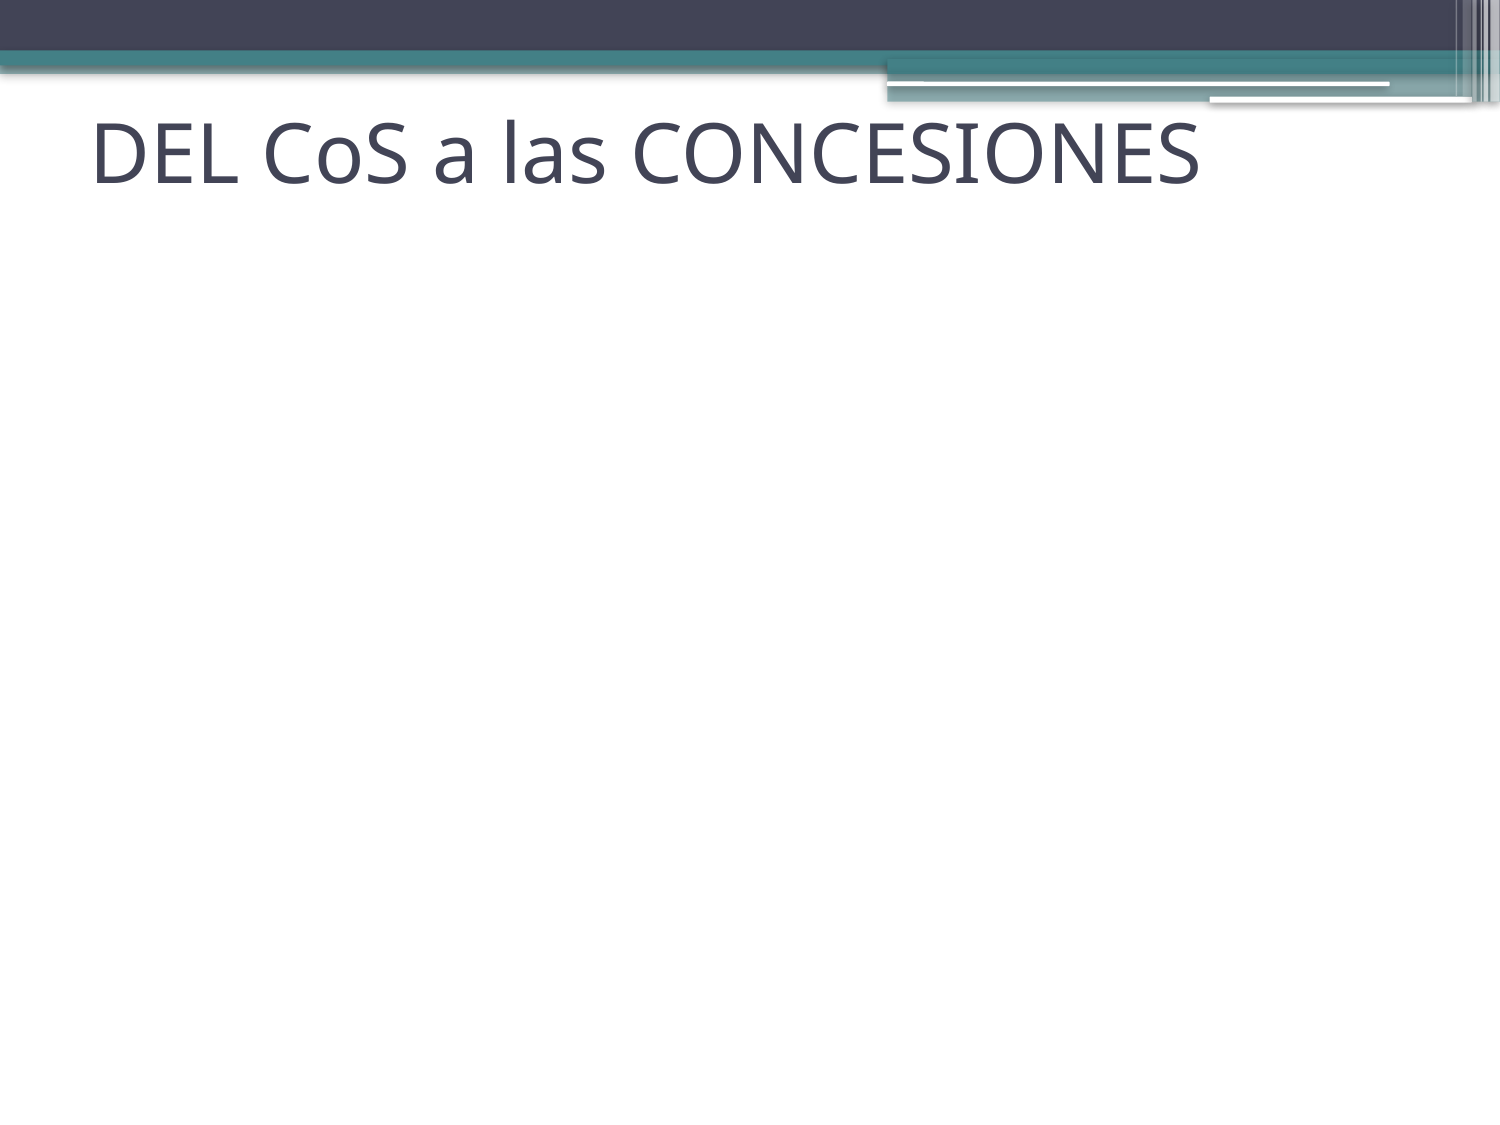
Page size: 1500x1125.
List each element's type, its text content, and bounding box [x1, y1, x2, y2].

title DEL CoS a las CONCESIONES [75, 62, 1425, 238]
